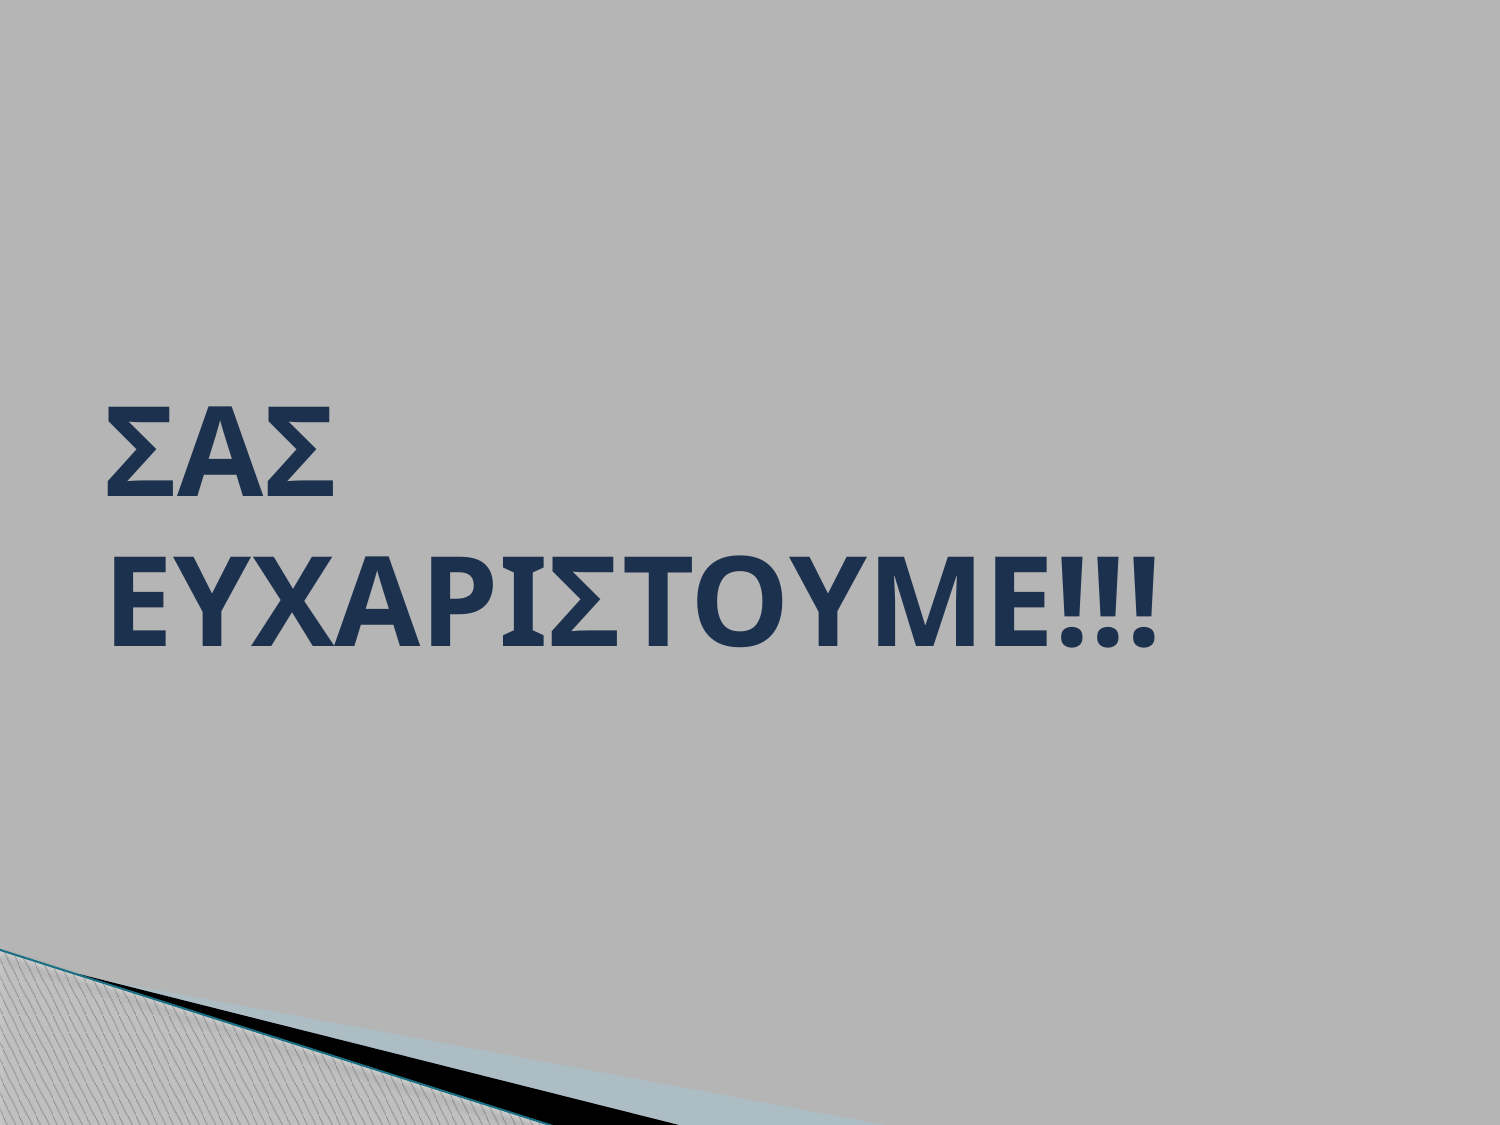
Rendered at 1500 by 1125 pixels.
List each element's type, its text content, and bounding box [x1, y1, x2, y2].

title ΣΑΣ ΕΥΧΑΡΙΣΤΟΥΜΕ!!! [88, 196, 1439, 846]
